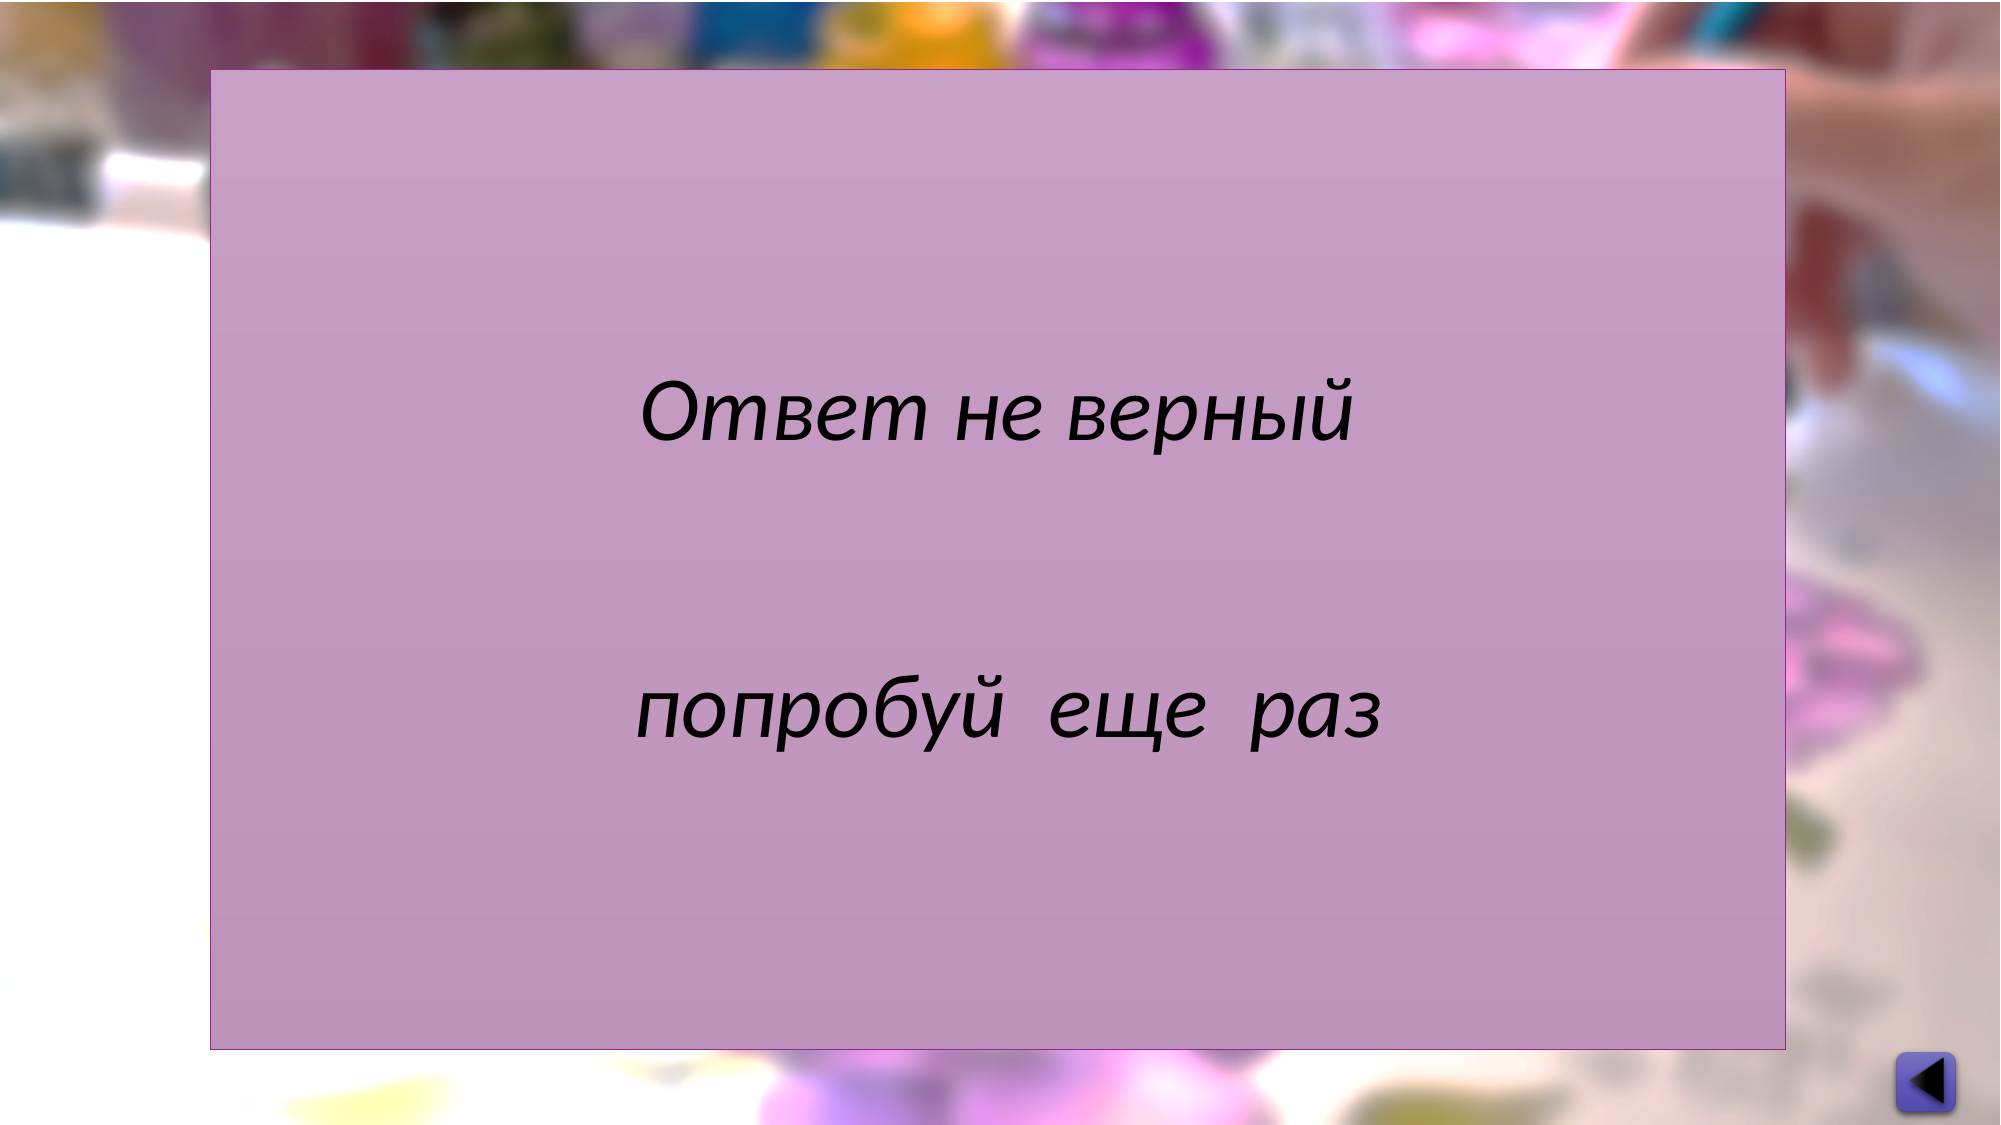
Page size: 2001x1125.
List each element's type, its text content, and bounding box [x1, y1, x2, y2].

picture [0, 2, 2001, 1125]
title Ответ не верный попробуй еще раз [210, 69, 1786, 1050]
